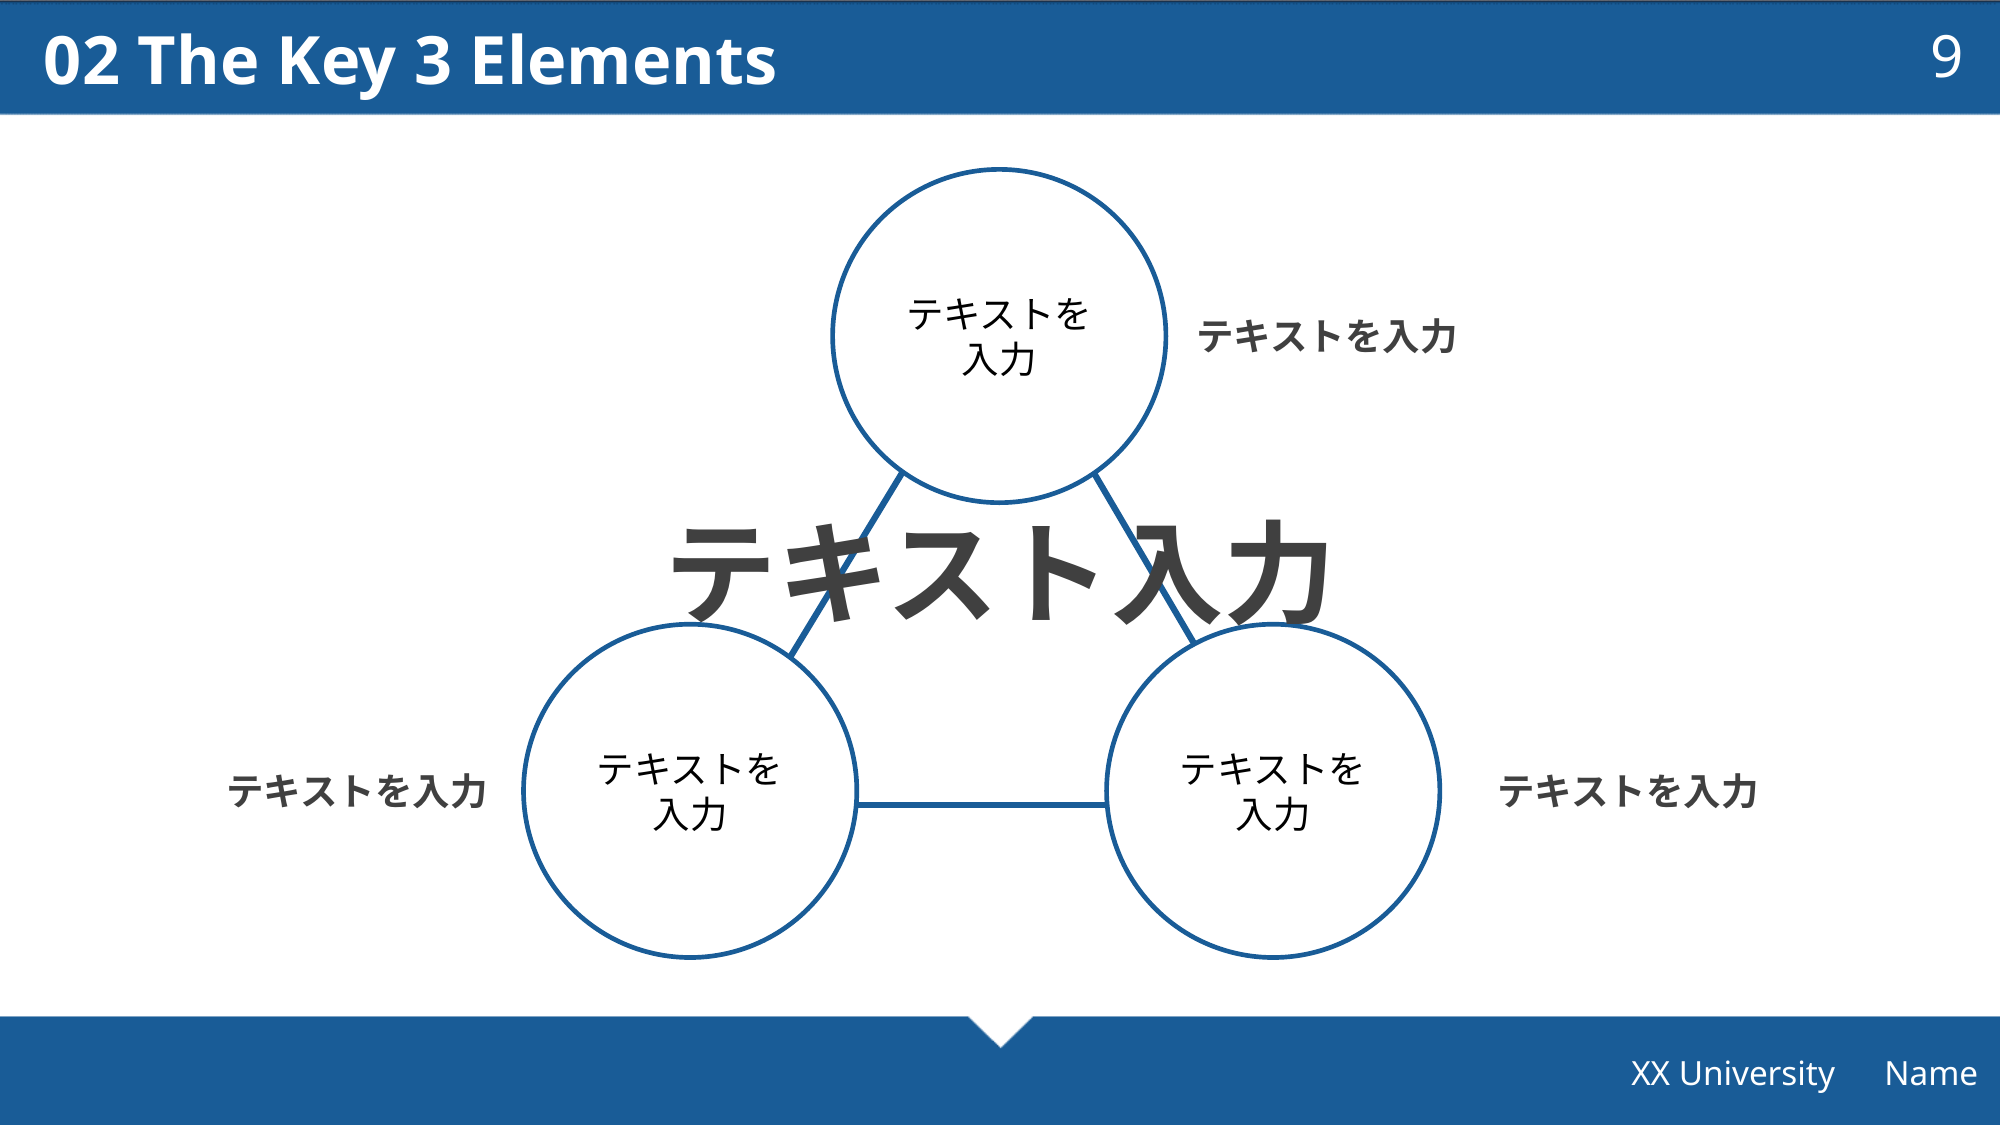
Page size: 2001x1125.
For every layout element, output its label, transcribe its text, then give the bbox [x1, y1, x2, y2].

picture [0, 0, 2000, 1125]
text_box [699, 312, 999, 805]
text_box テキストを 入力 [833, 168, 1166, 312]
text_box テキストを入力 [211, 760, 503, 821]
text_box テキスト入力 [649, 496, 699, 646]
text_box 02 The Key 3 Elements [29, 10, 811, 106]
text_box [999, 311, 1291, 807]
text_box テキストを入力 [1181, 305, 1473, 366]
text_box テキストを入力 [1482, 760, 1774, 821]
text_box テキストを 入力 [522, 628, 858, 959]
text_box XX University Name [1616, 1044, 1993, 1100]
text_box テキスト入力 [1291, 496, 1352, 646]
text_box テキストを 入力 [1106, 642, 1441, 959]
slide_number 9 [1528, 28, 1979, 89]
